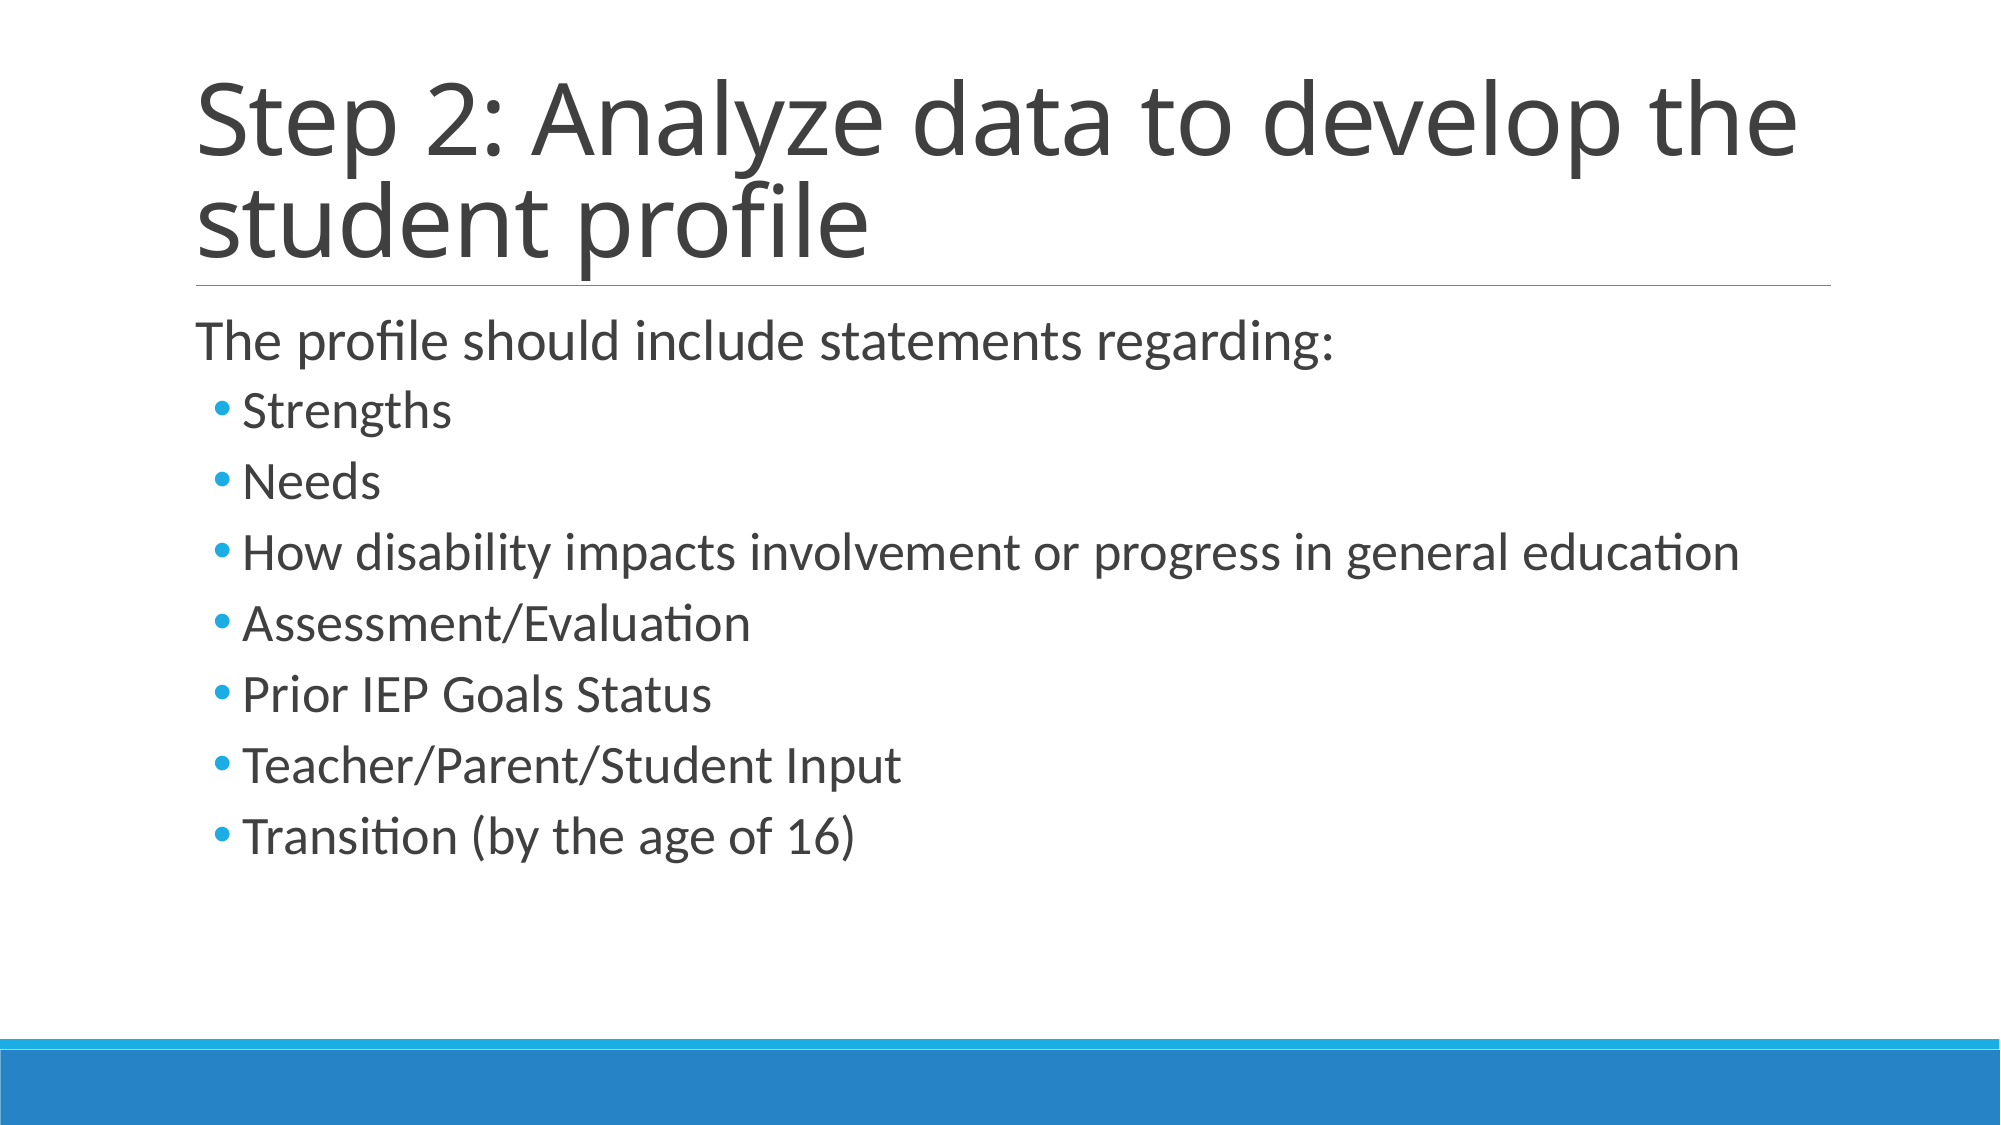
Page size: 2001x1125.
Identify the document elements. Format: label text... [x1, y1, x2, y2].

title Step 2: Analyze data to develop the student profile [180, 47, 1830, 285]
list The profile should include statements regarding: Strengths Needs How disability impacts involvement or progress in general education Assessment/Evaluation Prior IEP Goals Status Teacher/Parent/Student Input Transition (by the age of 16) [180, 302, 1830, 963]
